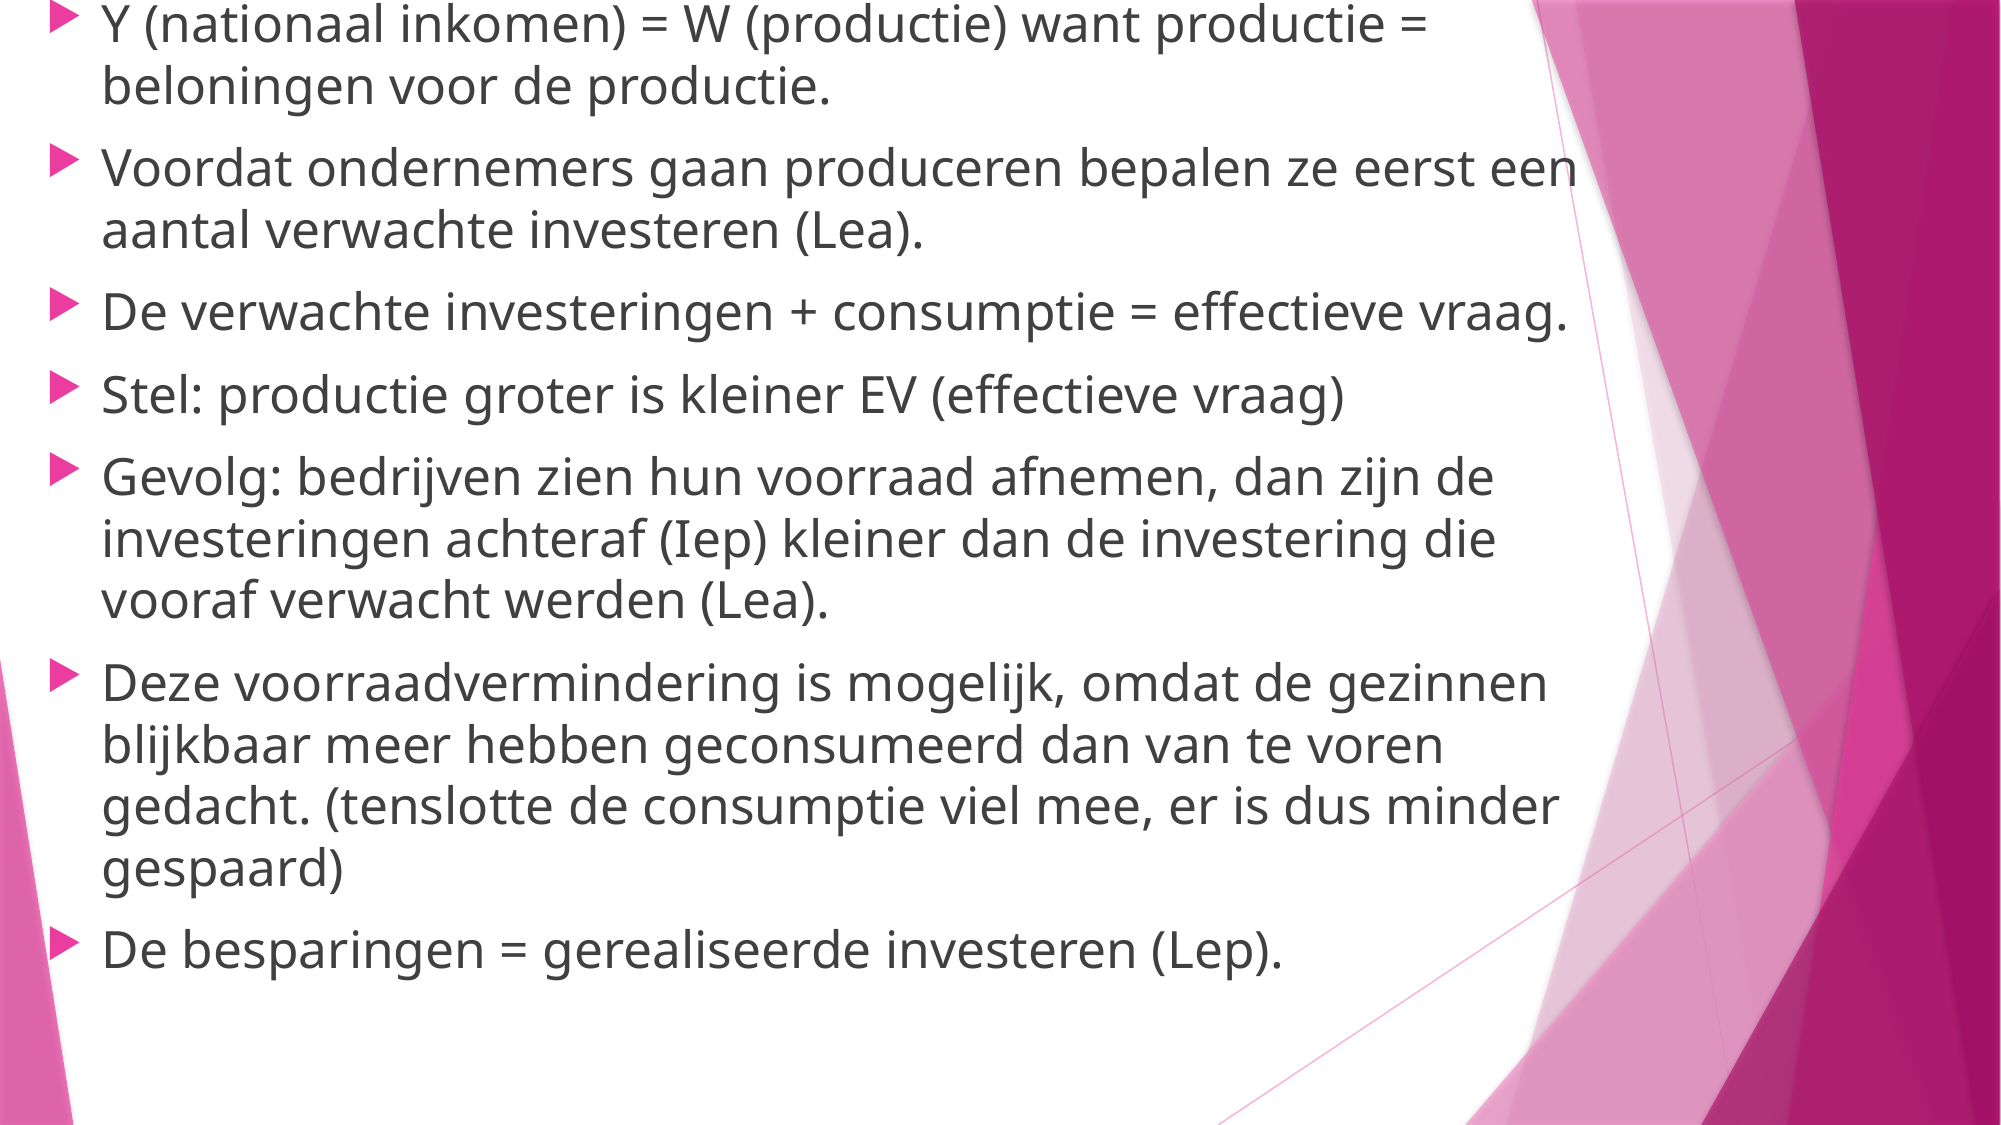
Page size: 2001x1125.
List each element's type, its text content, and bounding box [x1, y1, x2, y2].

list Y (nationaal inkomen) = W (productie) want productie = beloningen voor de productie. Voordat ondernemers gaan produceren bepalen ze eerst een aantal verwachte investeren (Lea). De verwachte investeringen + consumptie = effectieve vraag. Stel: productie groter is kleiner EV (effectieve vraag) Gevolg: bedrijven zien hun voorraad afnemen, dan zijn de investeringen achteraf (Iep) kleiner dan de investering die vooraf verwacht werden (Lea). Deze voorraadvermindering is mogelijk, omdat de gezinnen blijkbaar meer hebben geconsumeerd dan van te voren gedacht. (tenslotte de consumptie viel mee, er is dus minder gespaard) De besparingen = gerealiseerde investeren (Lep). [31, 0, 1615, 992]
